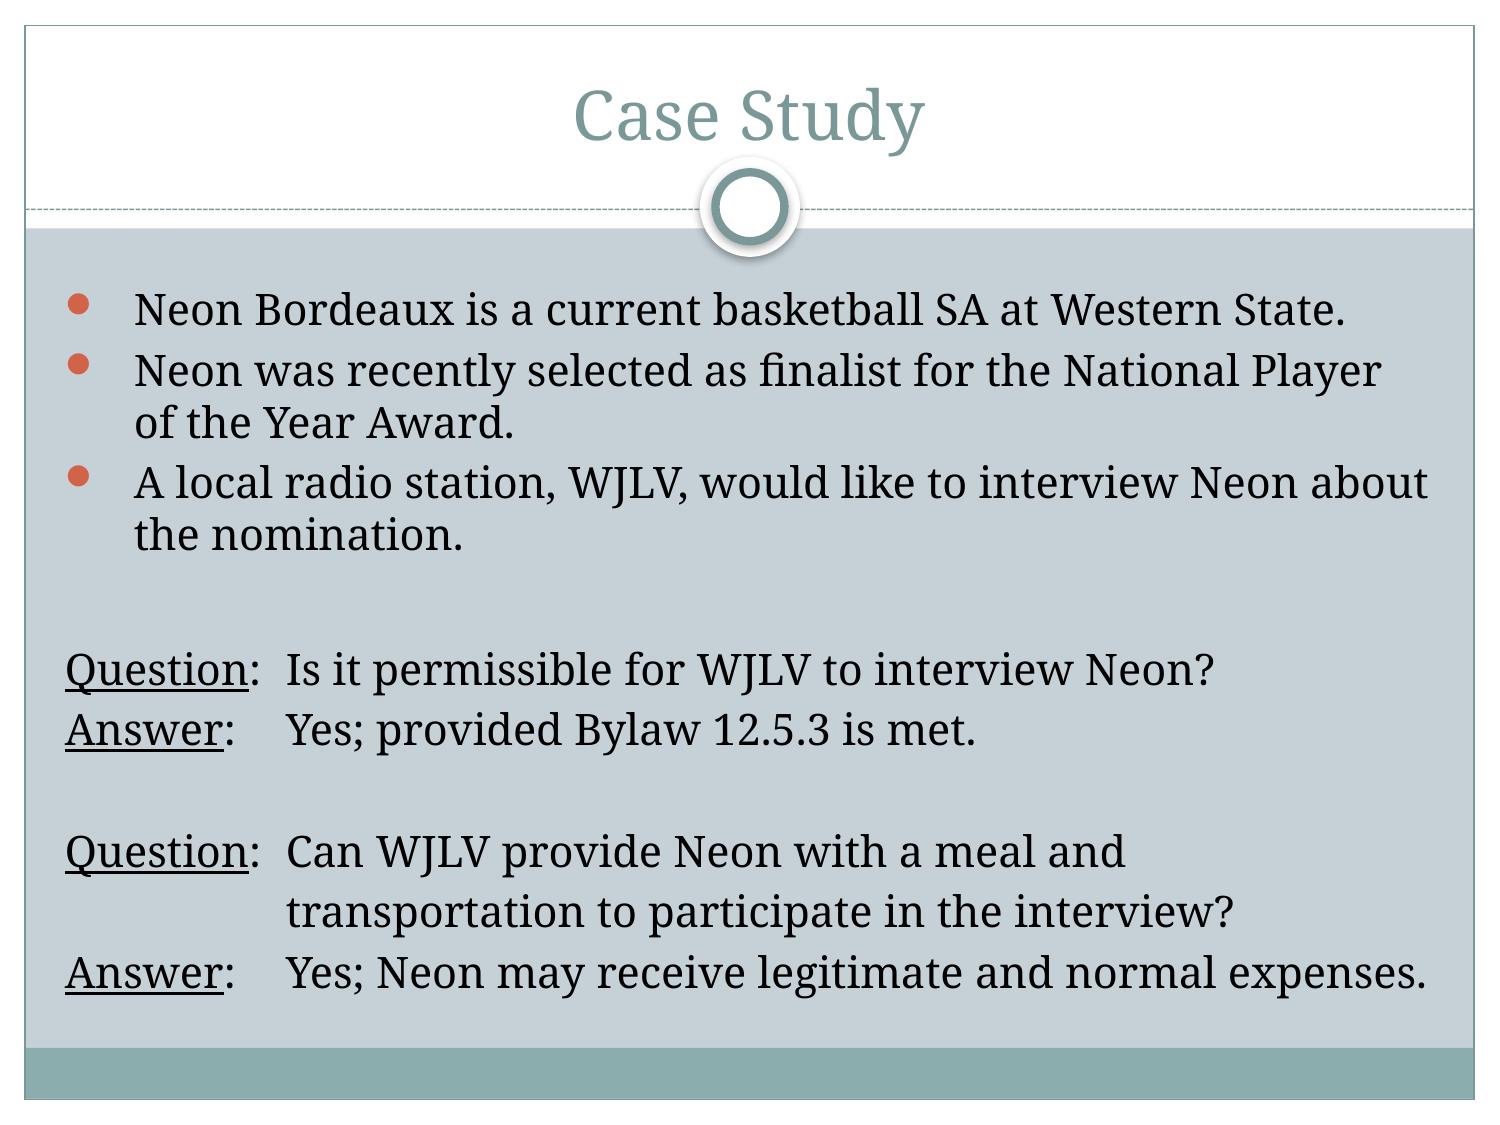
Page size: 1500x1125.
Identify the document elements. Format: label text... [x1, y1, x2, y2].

list Neon Bordeaux is a current basketball SA at Western State. Neon was recently selected as finalist for the National Player of the Year Award. A local radio station, WJLV, would like to interview Neon about the nomination. Question: Is it permissible for WJLV to interview Neon? Answer: Yes; provided Bylaw 12.5.3 is met. Question: Can WJLV provide Neon with a meal and transportation to participate in the interview? Answer: Yes; Neon may receive legitimate and normal expenses. [50, 275, 1445, 1025]
title Case Study [49, 37, 1450, 162]
